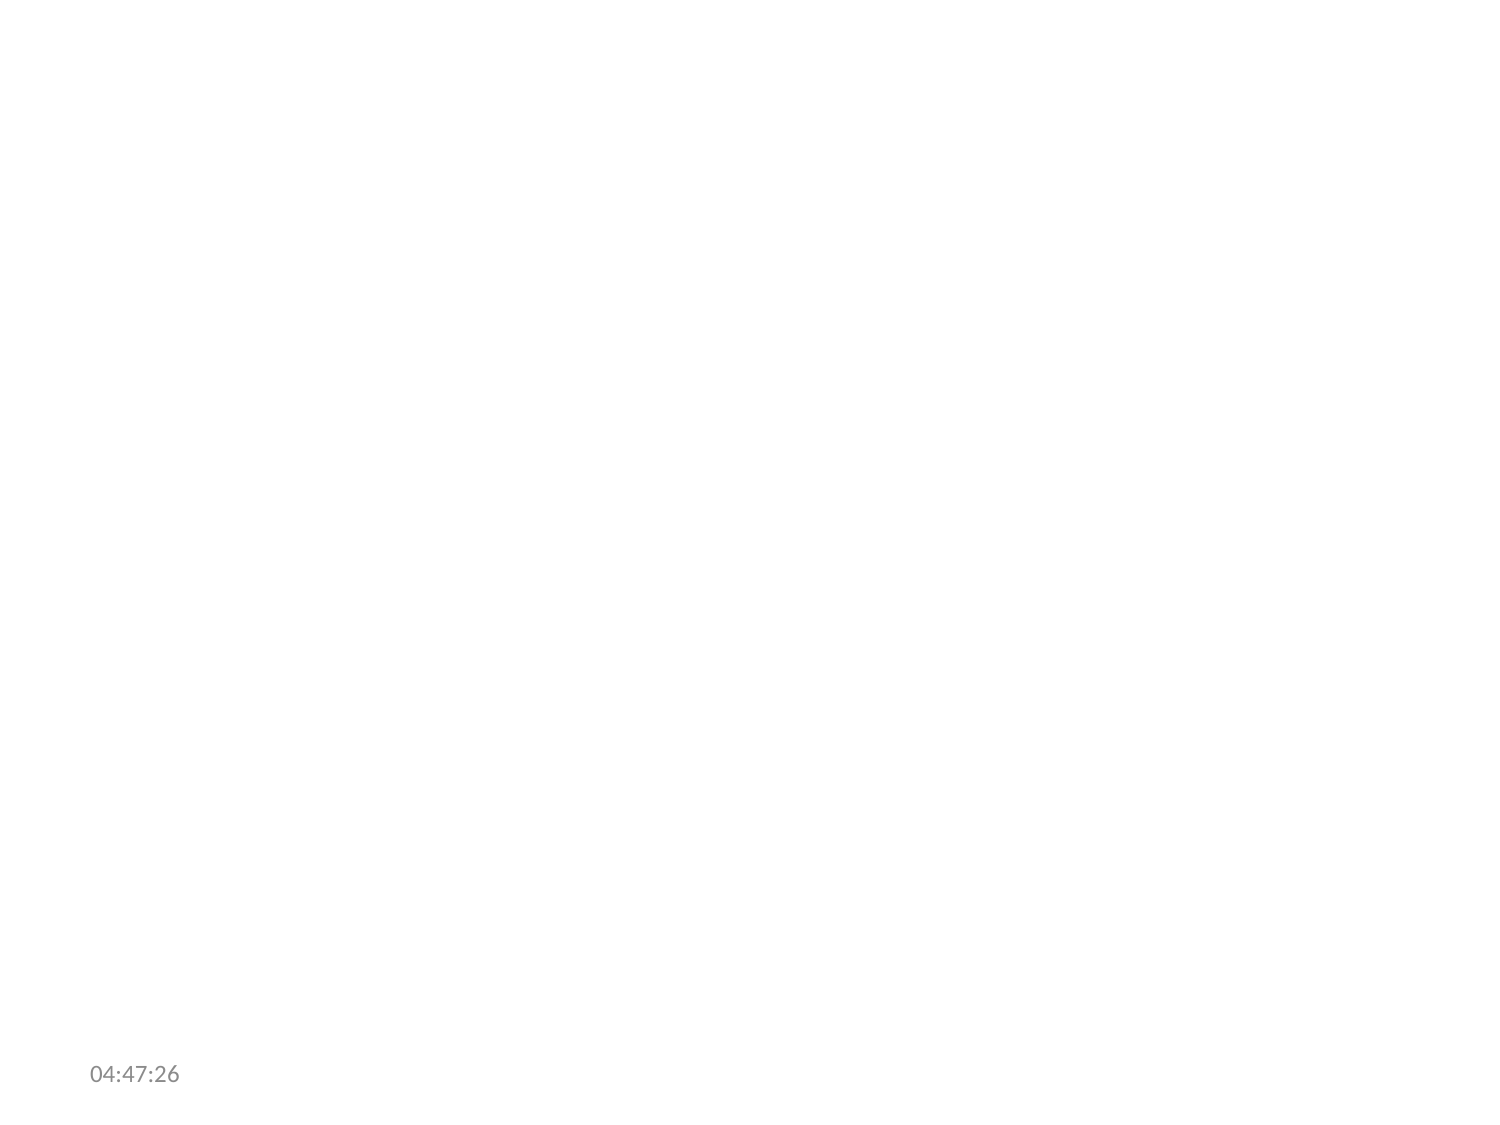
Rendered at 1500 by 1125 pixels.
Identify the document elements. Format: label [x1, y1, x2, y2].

slide_number [75, 1042, 425, 1103]
